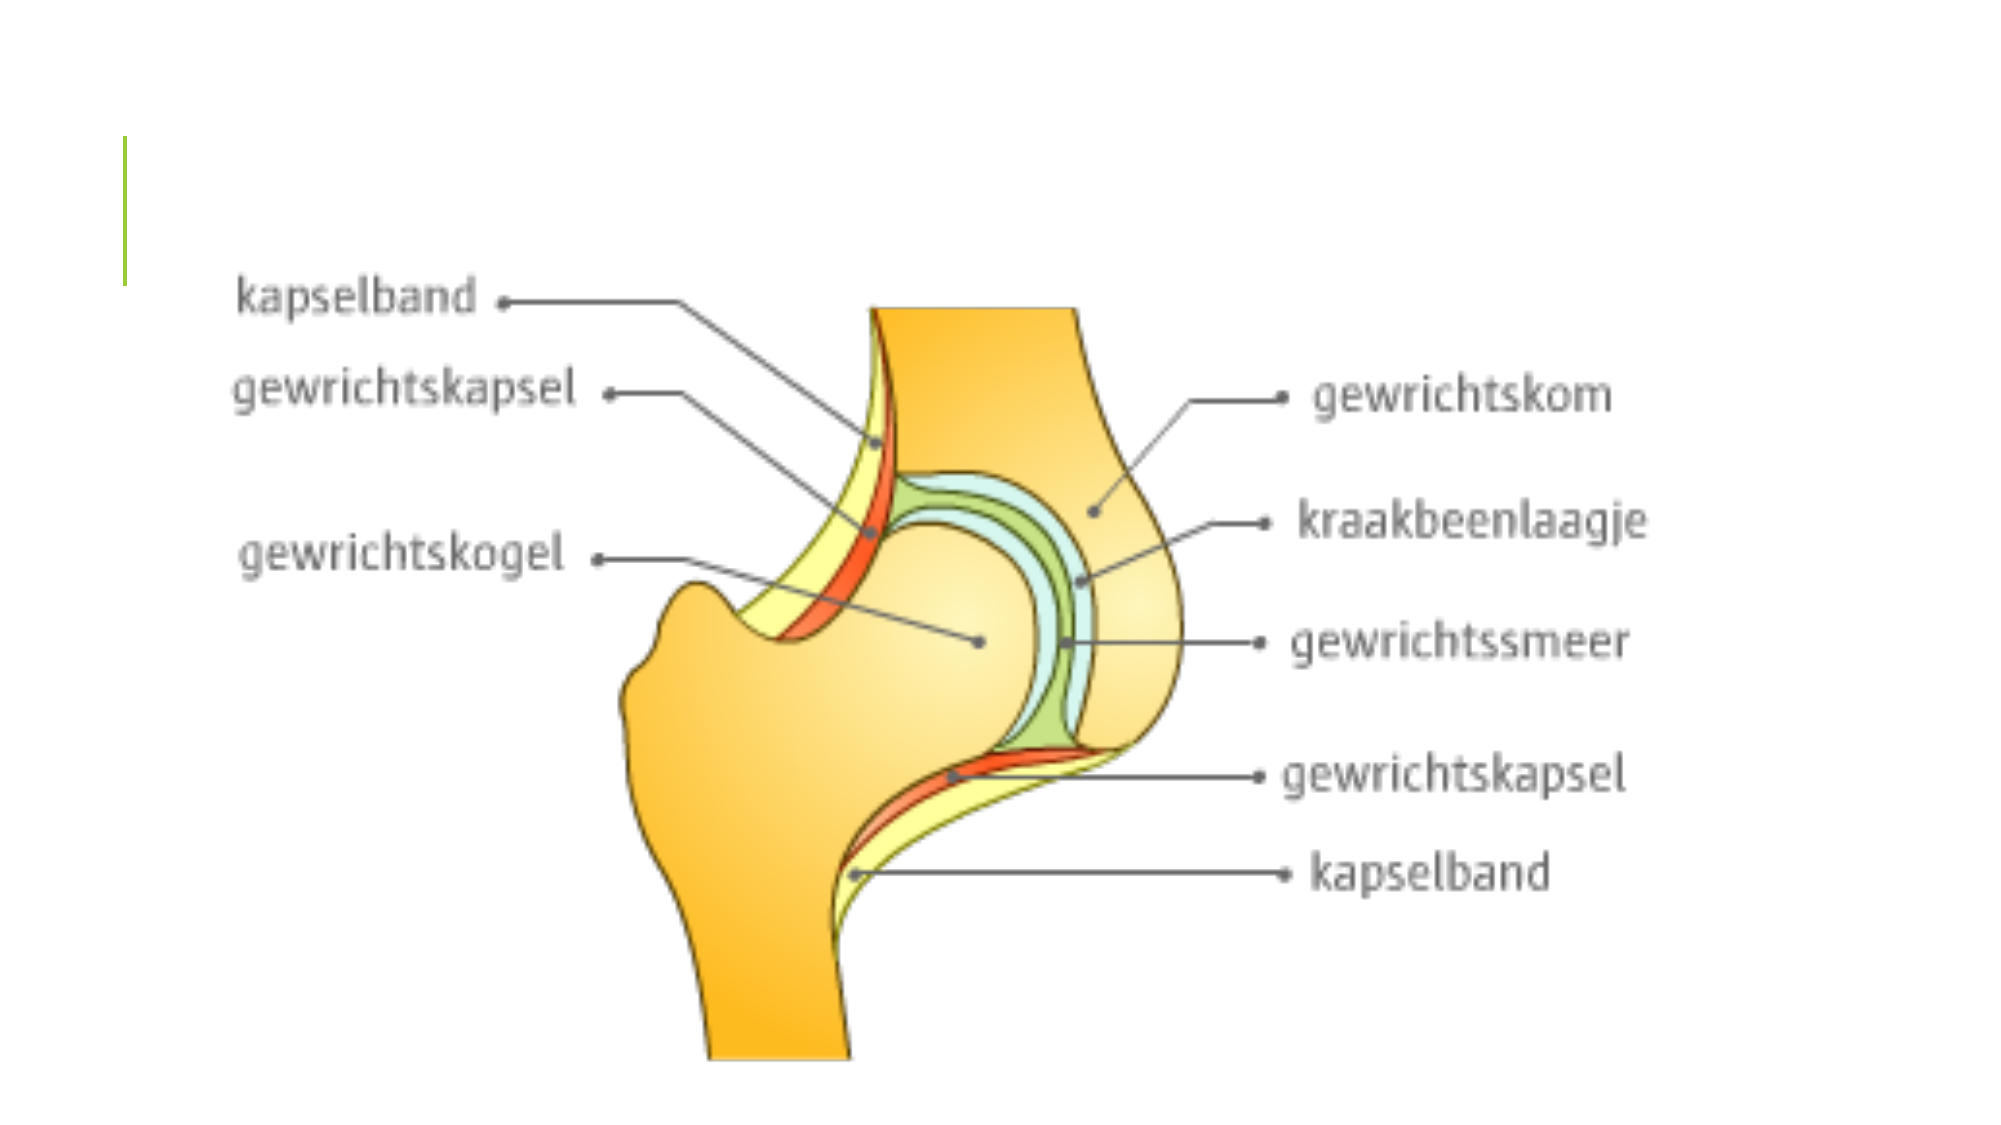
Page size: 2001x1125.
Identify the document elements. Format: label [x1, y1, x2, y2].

list [217, 262, 1654, 1067]
